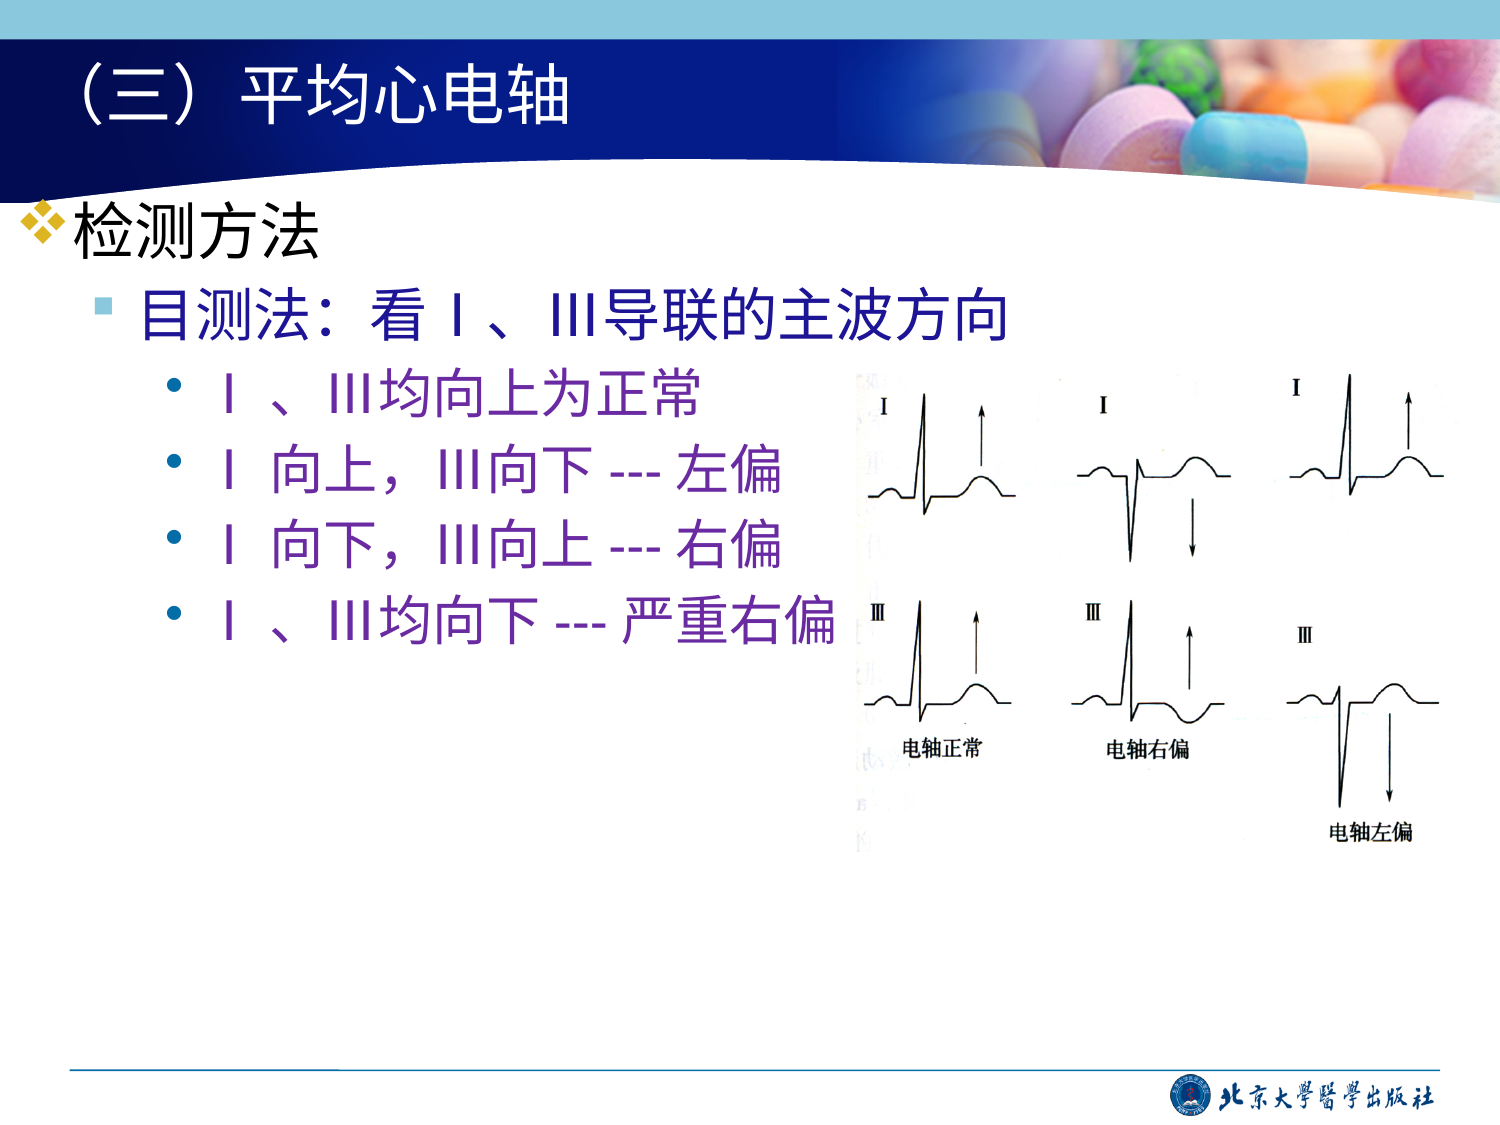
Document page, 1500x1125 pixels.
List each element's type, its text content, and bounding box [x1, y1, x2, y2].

picture [856, 373, 1460, 853]
list 检测方法 目测法：看Ⅰ、Ⅲ导联的主波方向 Ⅰ、Ⅲ均向上为正常 Ⅰ向上，Ⅲ向下---左偏 Ⅰ向下，Ⅲ向上---右偏 Ⅰ、Ⅲ均向下---严重右偏 [0, 184, 1500, 923]
picture [0, 40, 1500, 184]
picture [1170, 1074, 1436, 1118]
title （三）平均心电轴 [23, 46, 1349, 140]
